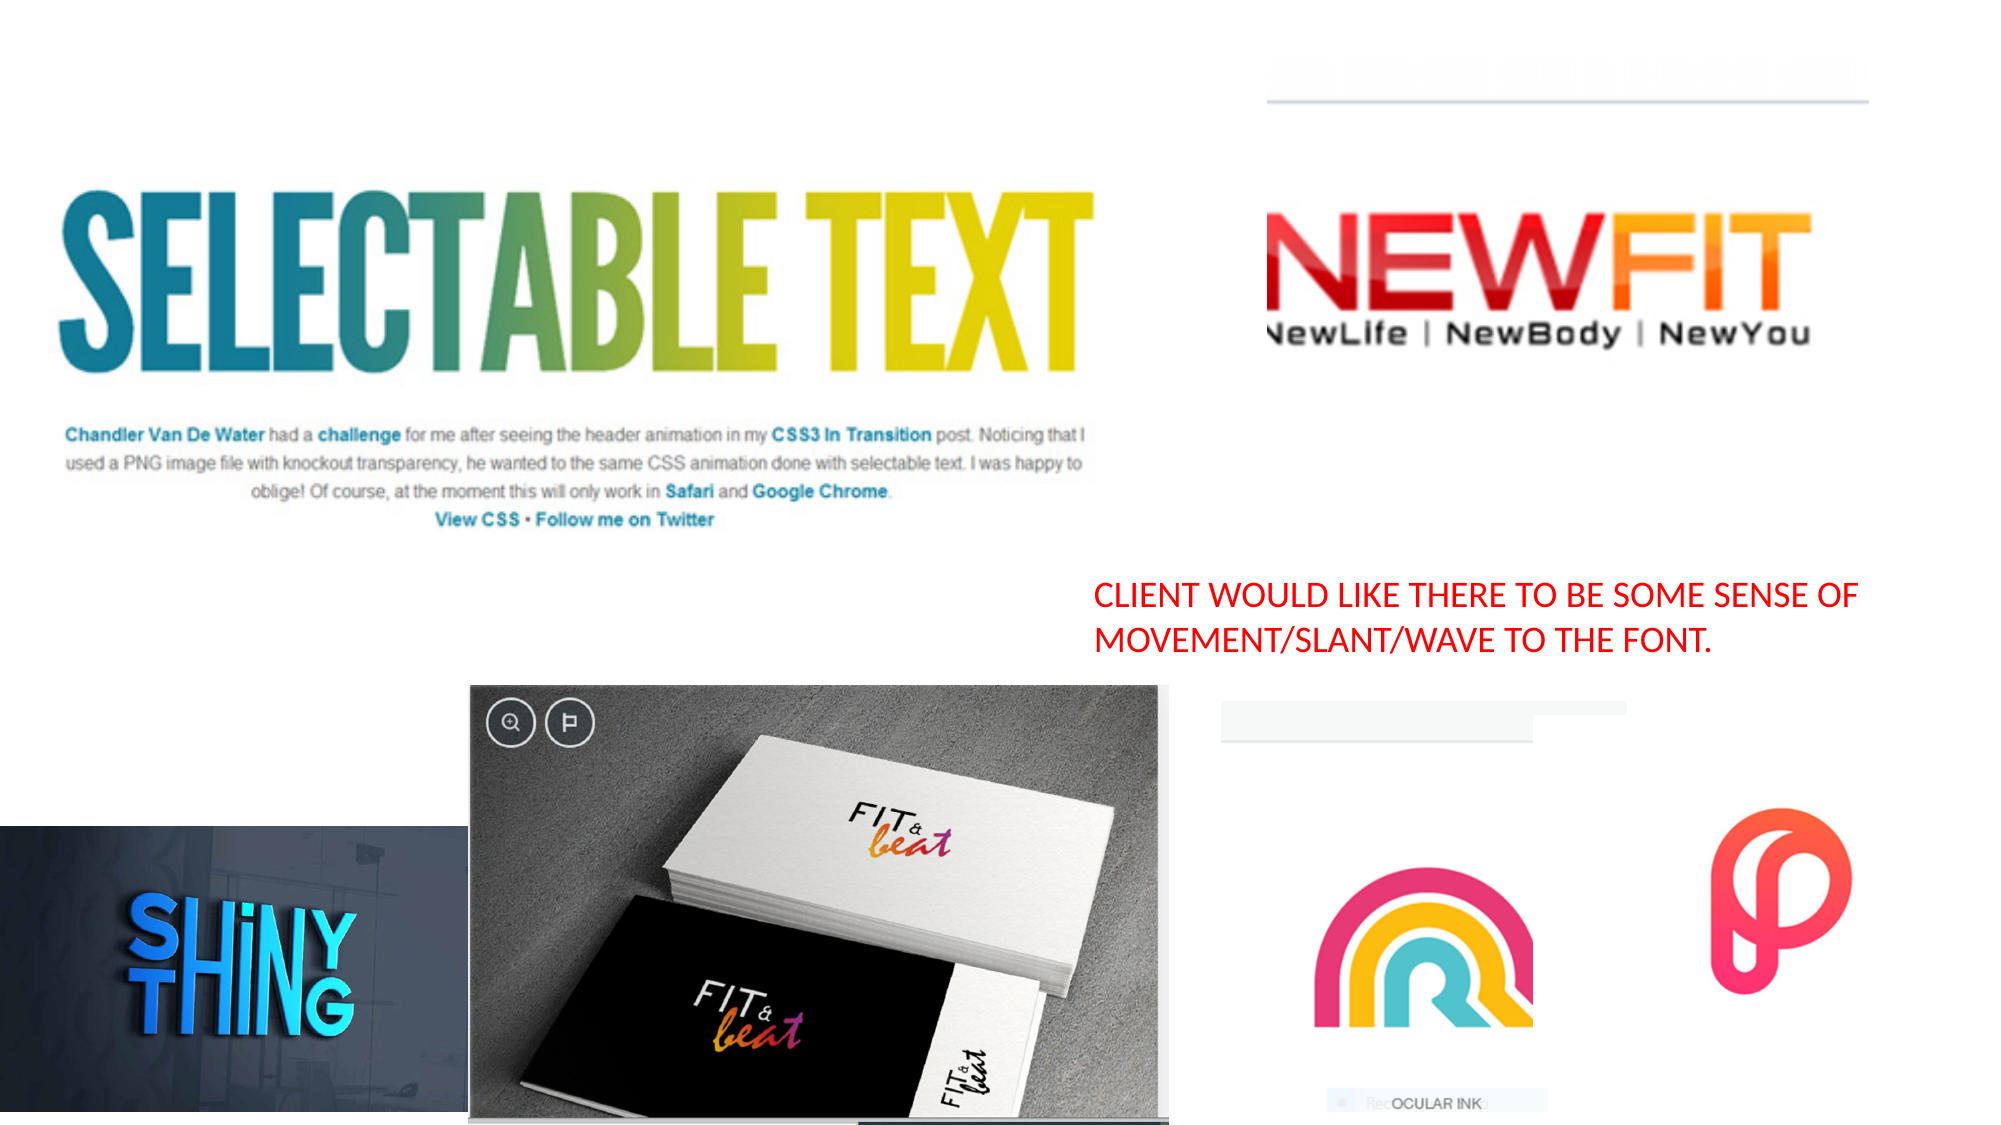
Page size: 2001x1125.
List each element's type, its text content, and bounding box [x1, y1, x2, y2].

picture [1267, 44, 1869, 407]
picture [0, 0, 1169, 1125]
picture [1221, 701, 2000, 1112]
text_box CLIENT WOULD LIKE THERE TO BE SOME SENSE OF MOVEMENT/SLANT/WAVE TO THE FONT. [1149, 562, 1959, 668]
